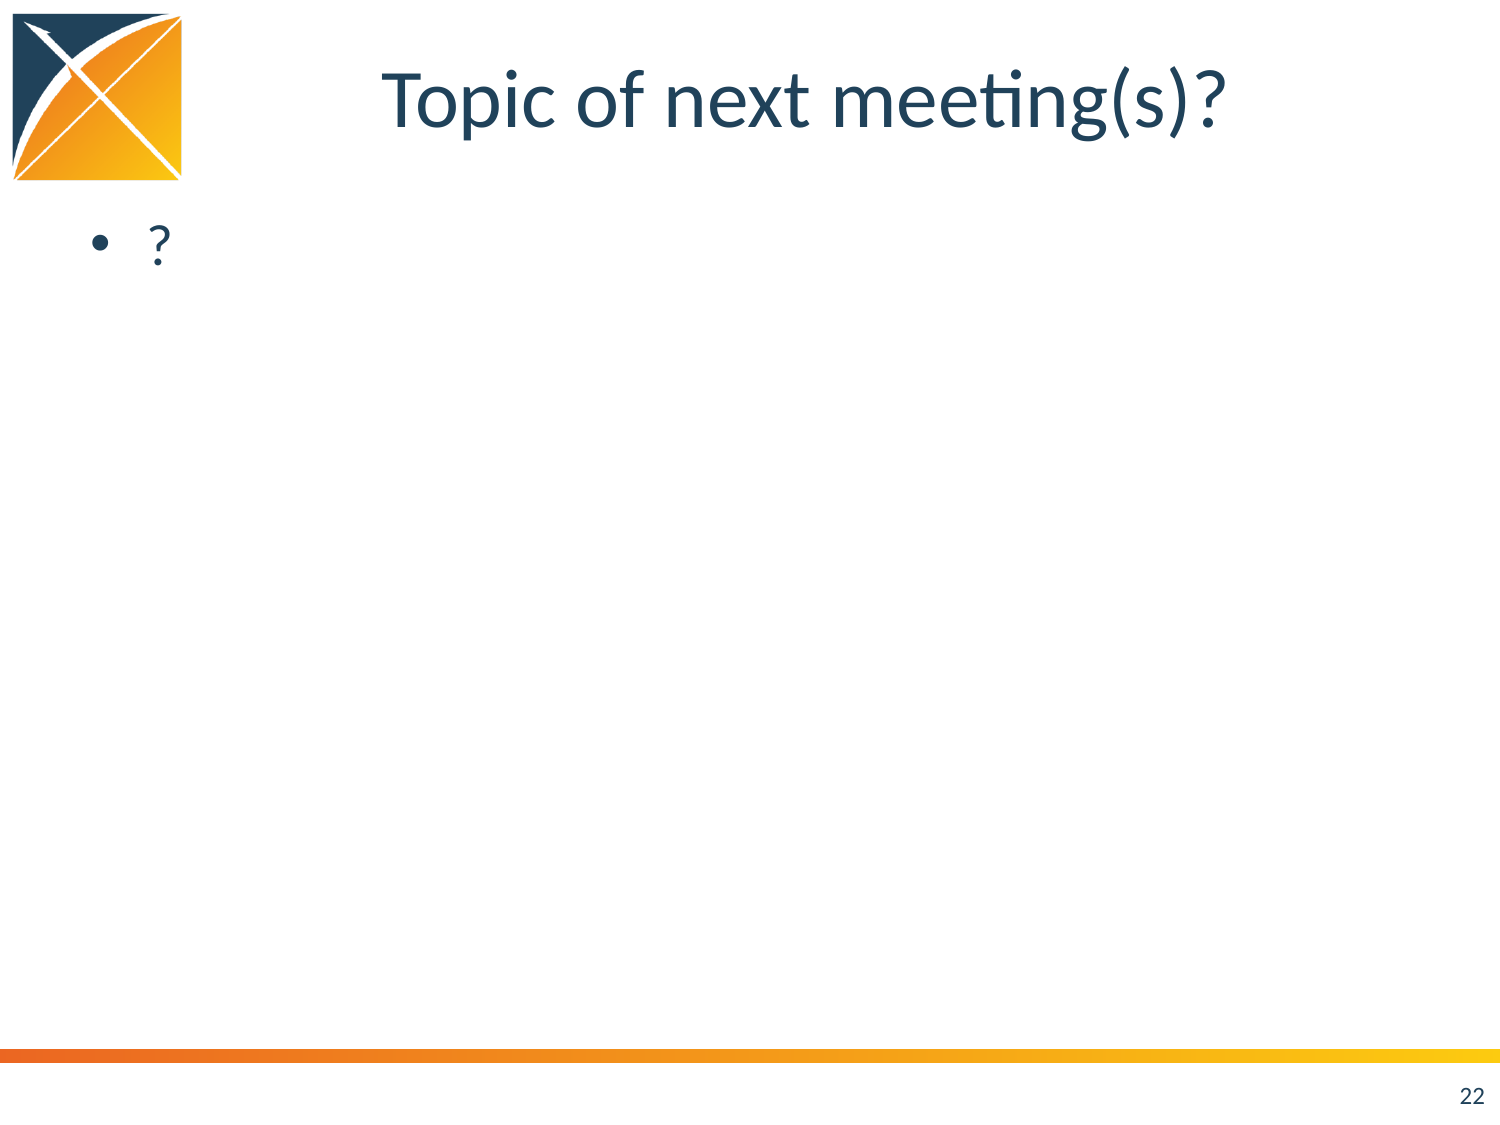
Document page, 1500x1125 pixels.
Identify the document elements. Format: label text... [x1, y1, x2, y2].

list ? [75, 200, 1425, 1005]
title Topic of next meeting(s)? [187, 24, 1425, 163]
slide_number 22 [1149, 1065, 1500, 1125]
picture [0, 0, 206, 200]
